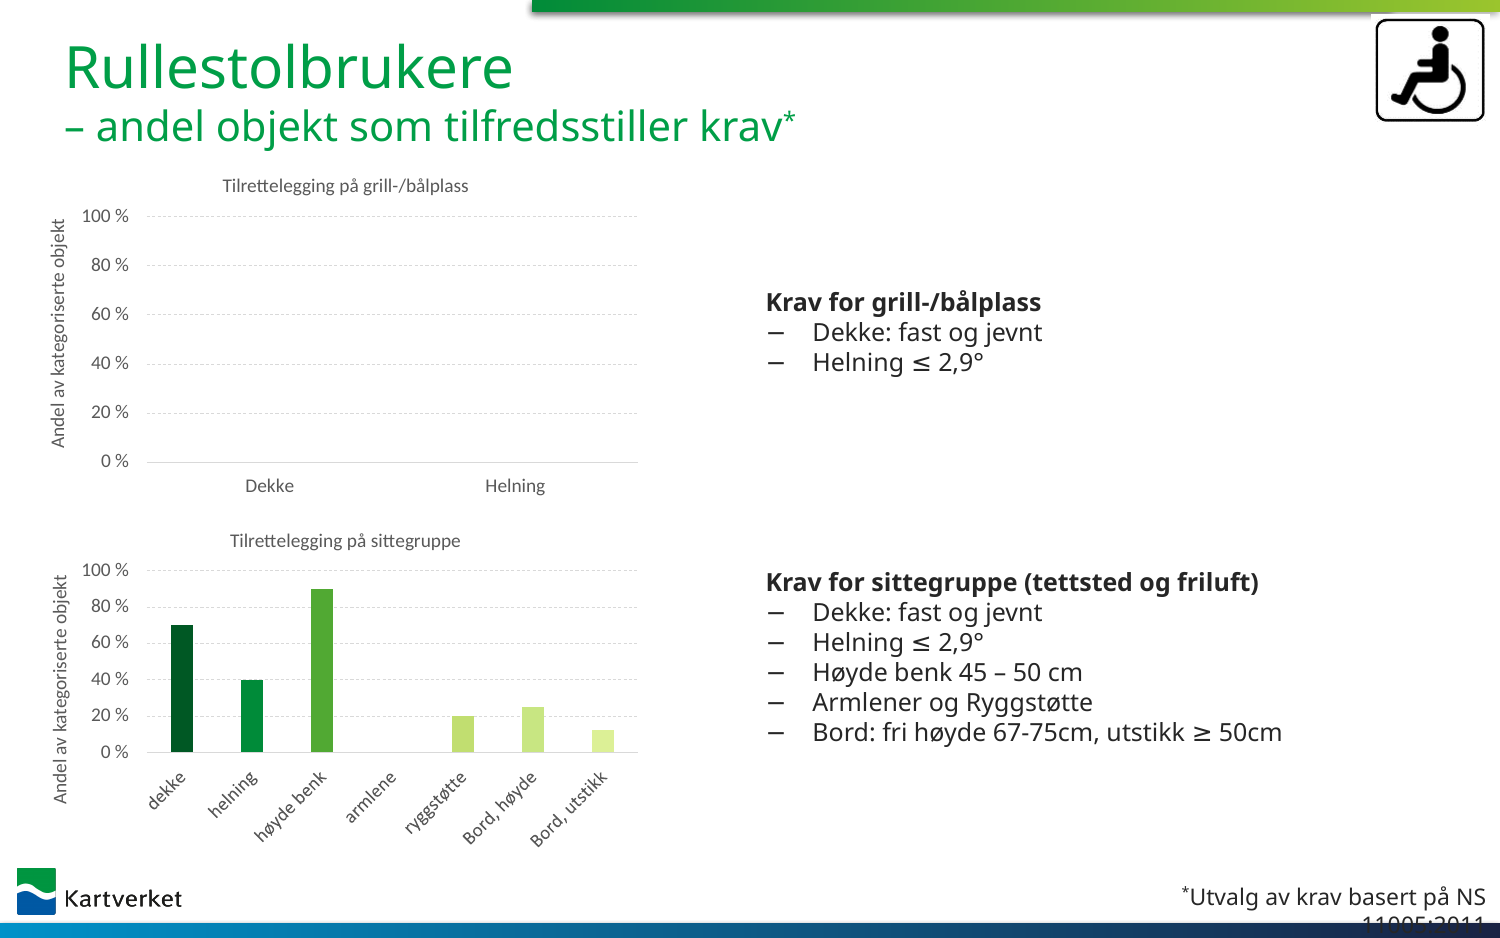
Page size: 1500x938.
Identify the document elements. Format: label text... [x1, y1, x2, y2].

text_box Krav for sittegruppe (tettsted og friluft) Dekke: fast og jevnt Helning ≤ 2,9° Høyde benk 45 – 50 cm Armlener og Ryggstøtte Bord: fri høyde 67-75cm, utstikk ≥ 50cm [750, 559, 1500, 754]
picture [41, 520, 650, 859]
picture [41, 166, 650, 505]
text_box *Utvalg av krav basert på NS 11005:2011 [1068, 873, 1500, 938]
text_box Rullestolbrukere – andel objekt som tilfredsstiller krav* [49, 14, 1431, 158]
picture [1371, 13, 1491, 127]
text_box Krav for grill-/bålplass Dekke: fast og jevnt Helning ≤ 2,9° [750, 279, 1452, 384]
